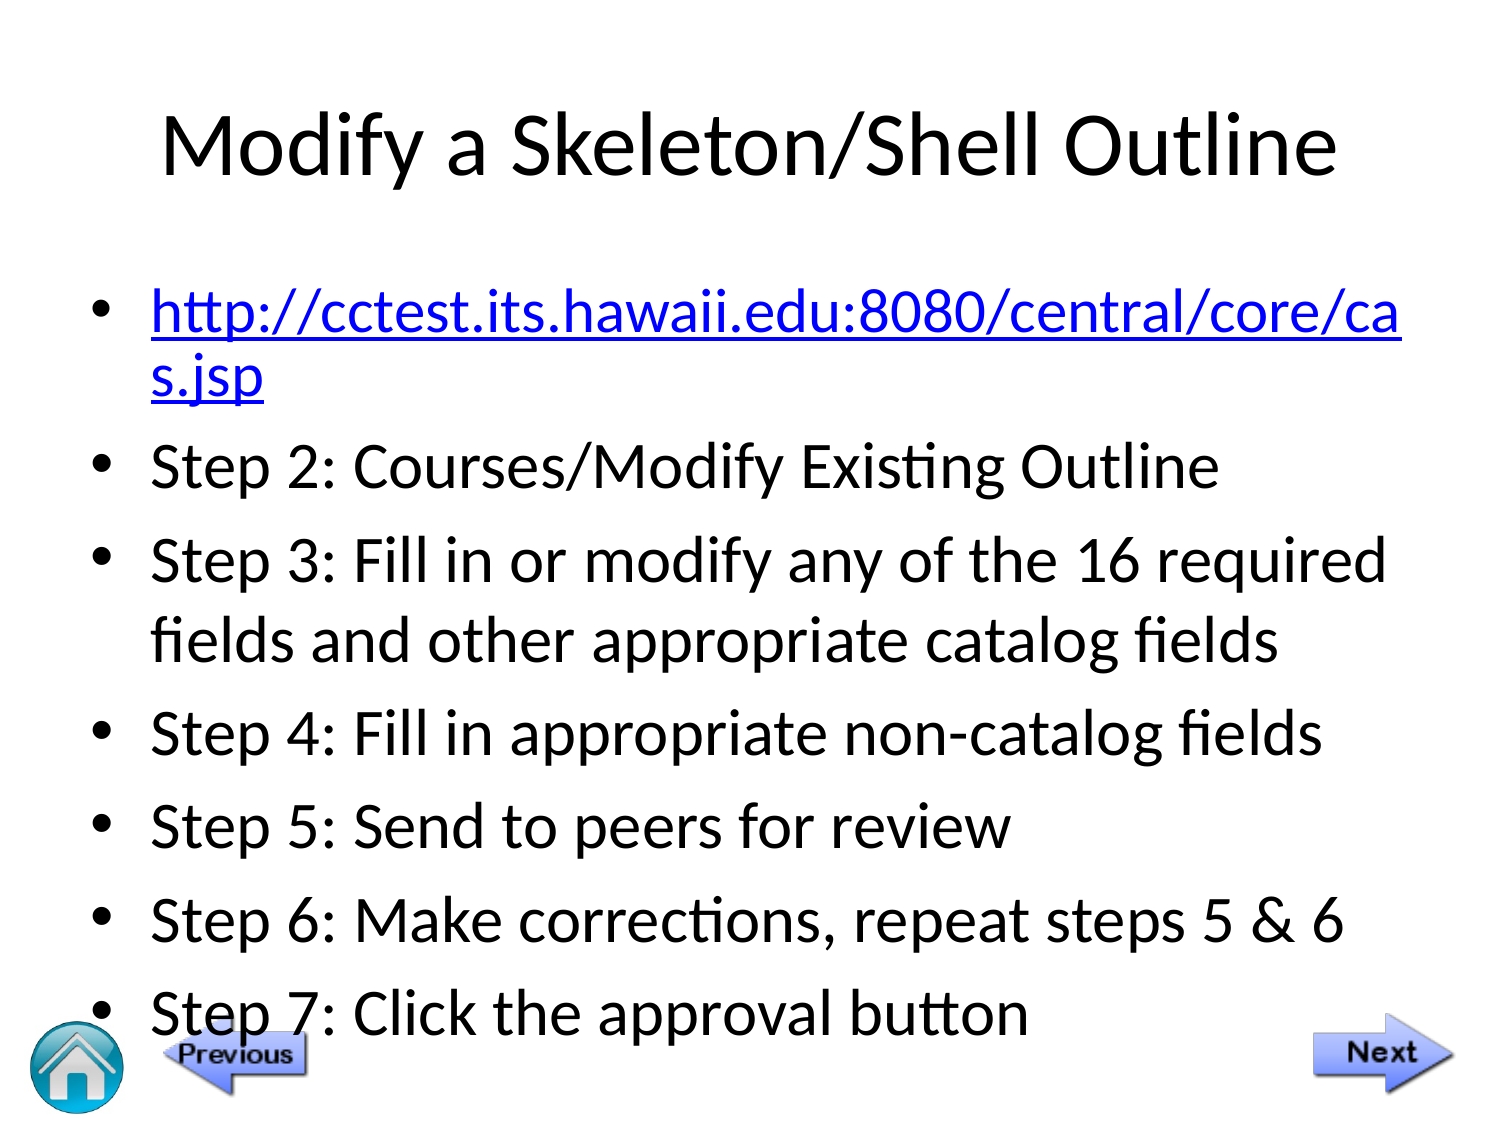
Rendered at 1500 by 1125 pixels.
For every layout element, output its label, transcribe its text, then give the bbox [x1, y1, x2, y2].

title Modify a Skeleton/Shell Outline [75, 45, 1425, 233]
list http://cctest.its.hawaii.edu:8080/central/core/cas.jsp Step 2: Courses/Modify Existing Outline Step 3: Fill in or modify any of the 16 required fields and other appropriate catalog fields Step 4: Fill in appropriate non-catalog fields Step 5: Send to peers for review Step 6: Make corrections, repeat steps 5 & 6 Step 7: Click the approval button [75, 262, 1425, 1005]
picture [24, 1014, 129, 1118]
picture [162, 1012, 313, 1102]
picture [1312, 1012, 1460, 1100]
